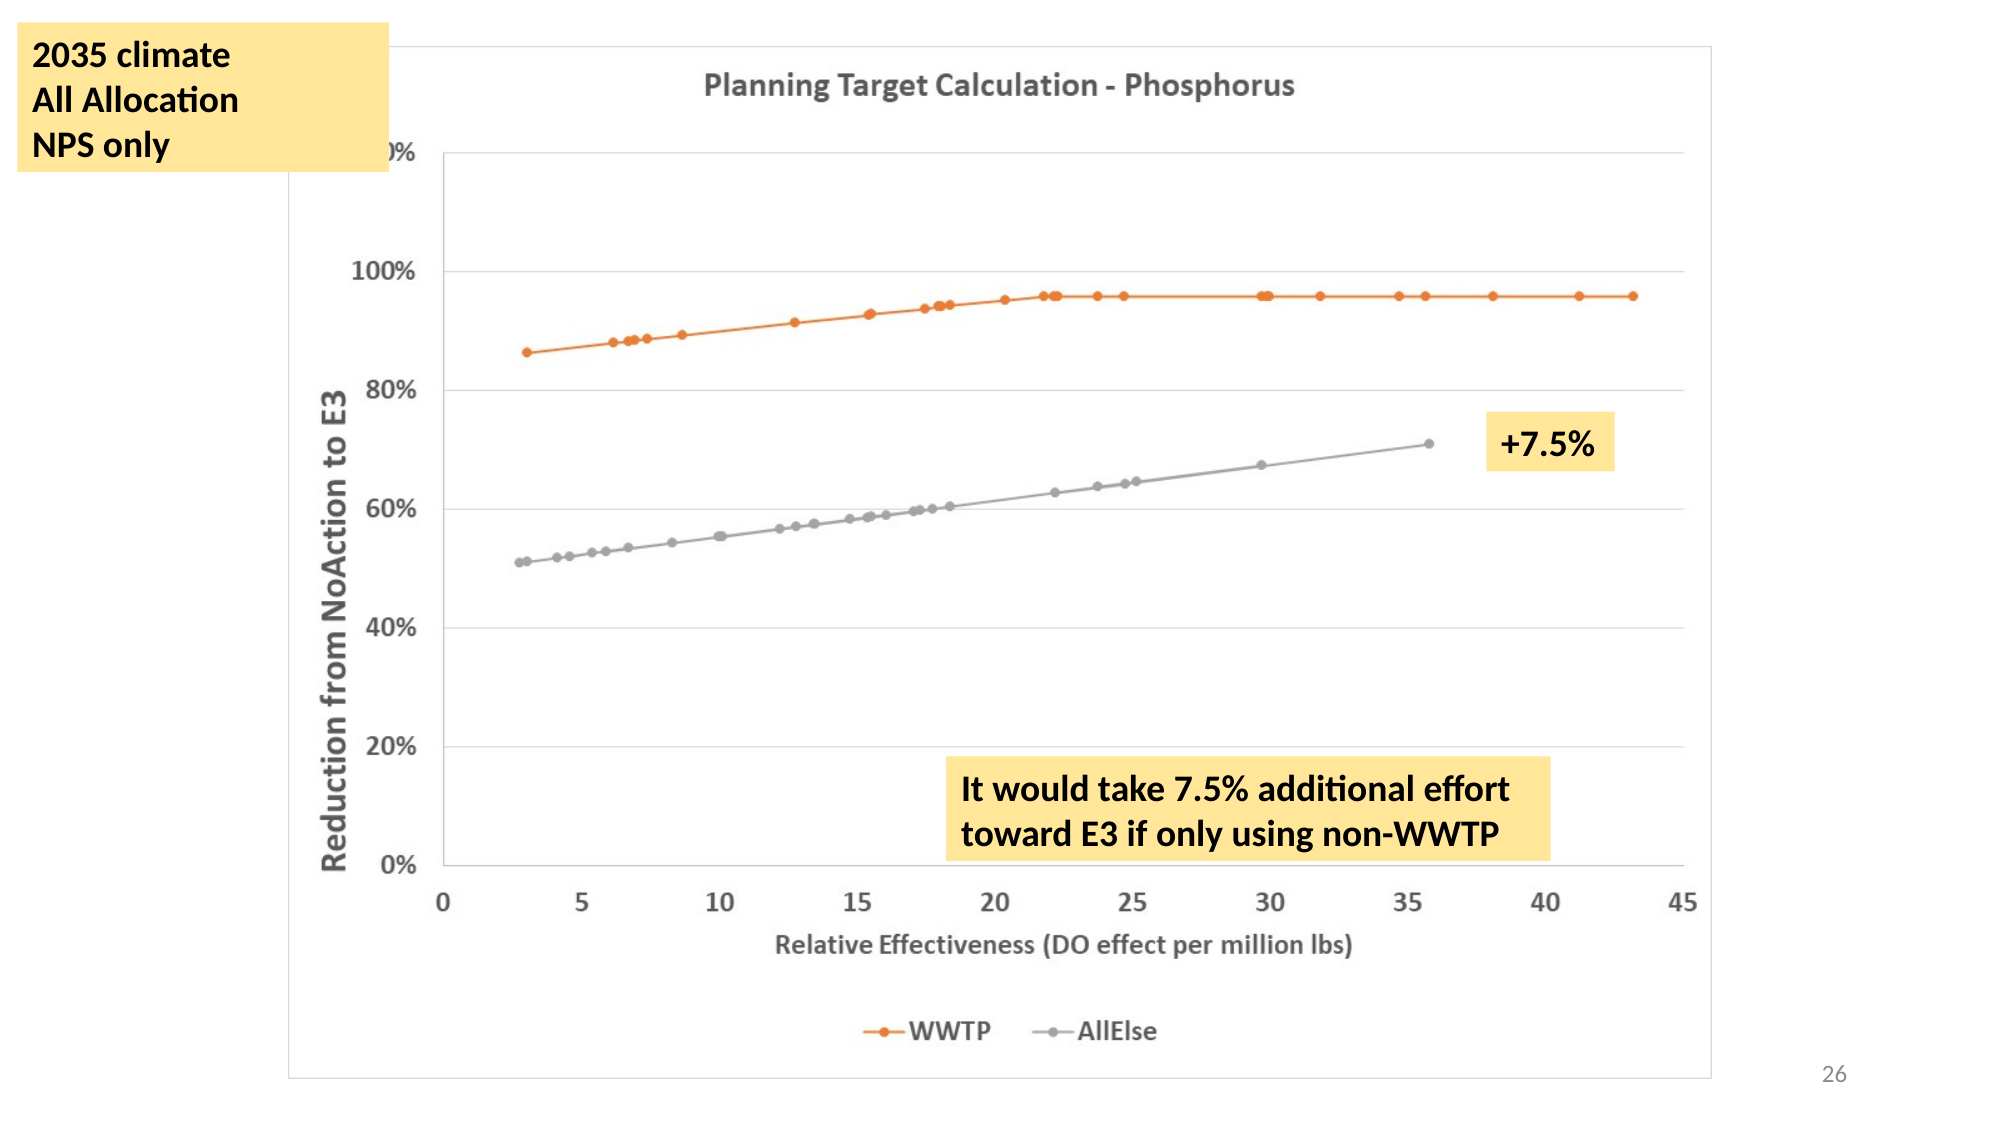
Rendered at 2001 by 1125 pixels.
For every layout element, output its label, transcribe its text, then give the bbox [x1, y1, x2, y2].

picture [288, 46, 1712, 1079]
slide_number 26 [1412, 1042, 1863, 1103]
text_box 2035 climate All Allocation NPS only [17, 22, 390, 173]
